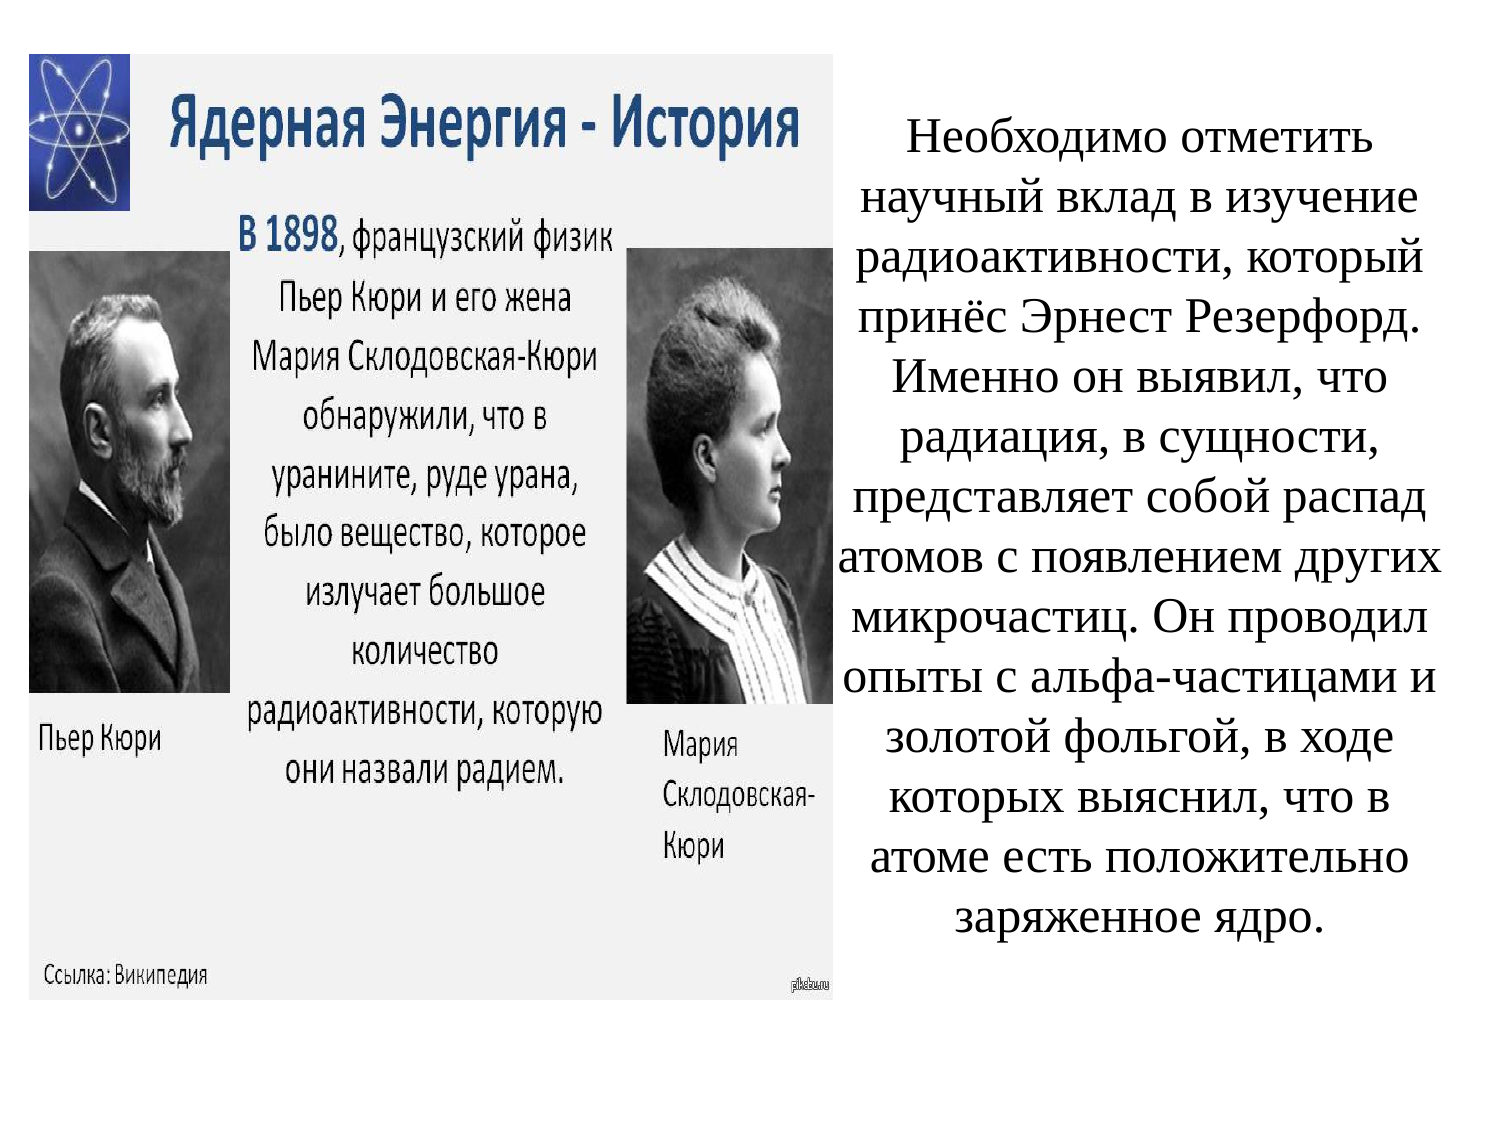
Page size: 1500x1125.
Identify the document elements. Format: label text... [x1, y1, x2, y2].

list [29, 54, 833, 1000]
title Необходимо отметить научный вклад в изучение радиоактивности, который принёс Эрнест Резерфорд. Именно он выявил, что радиация, в сущности, представляет собой распад атомов с появлением других микрочастиц. Он проводил опыты с альфа-частицами и золотой фольгой, в ходе которых выяснил, что в атоме есть положительно заряженное ядро. [820, 45, 1459, 1000]
